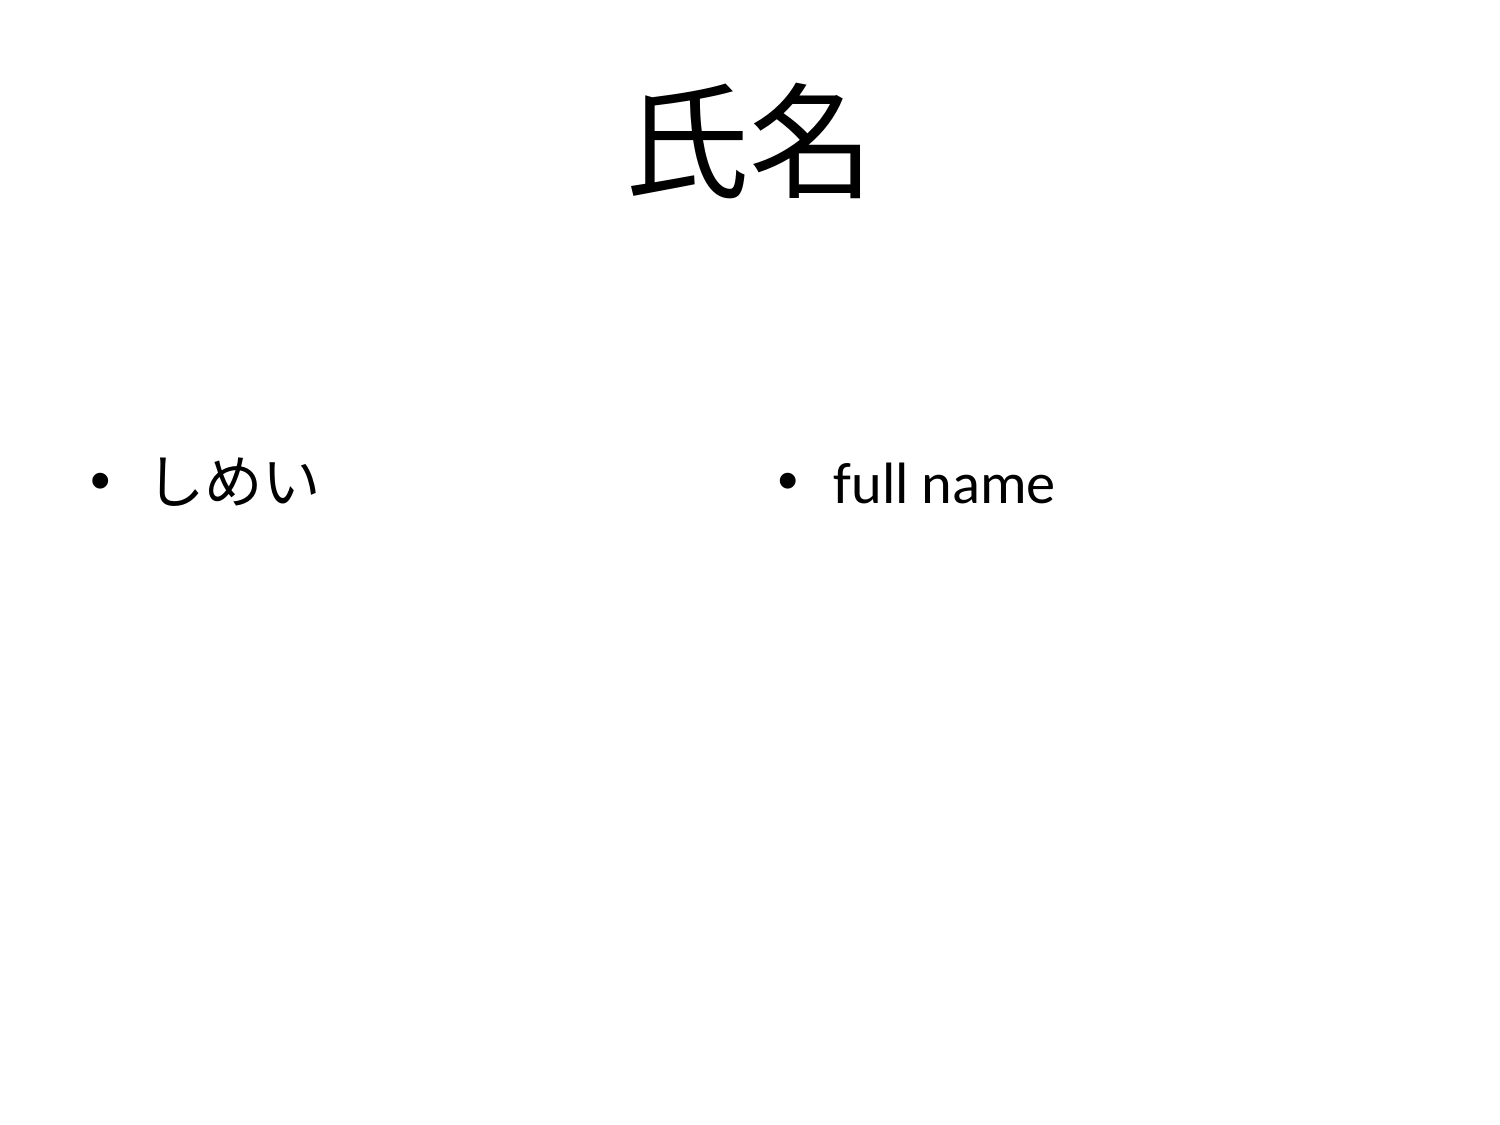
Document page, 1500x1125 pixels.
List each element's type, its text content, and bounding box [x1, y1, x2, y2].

list しめい [74, 437, 738, 1006]
title 氏名 [74, 44, 1426, 233]
list full name [762, 437, 1426, 1006]
